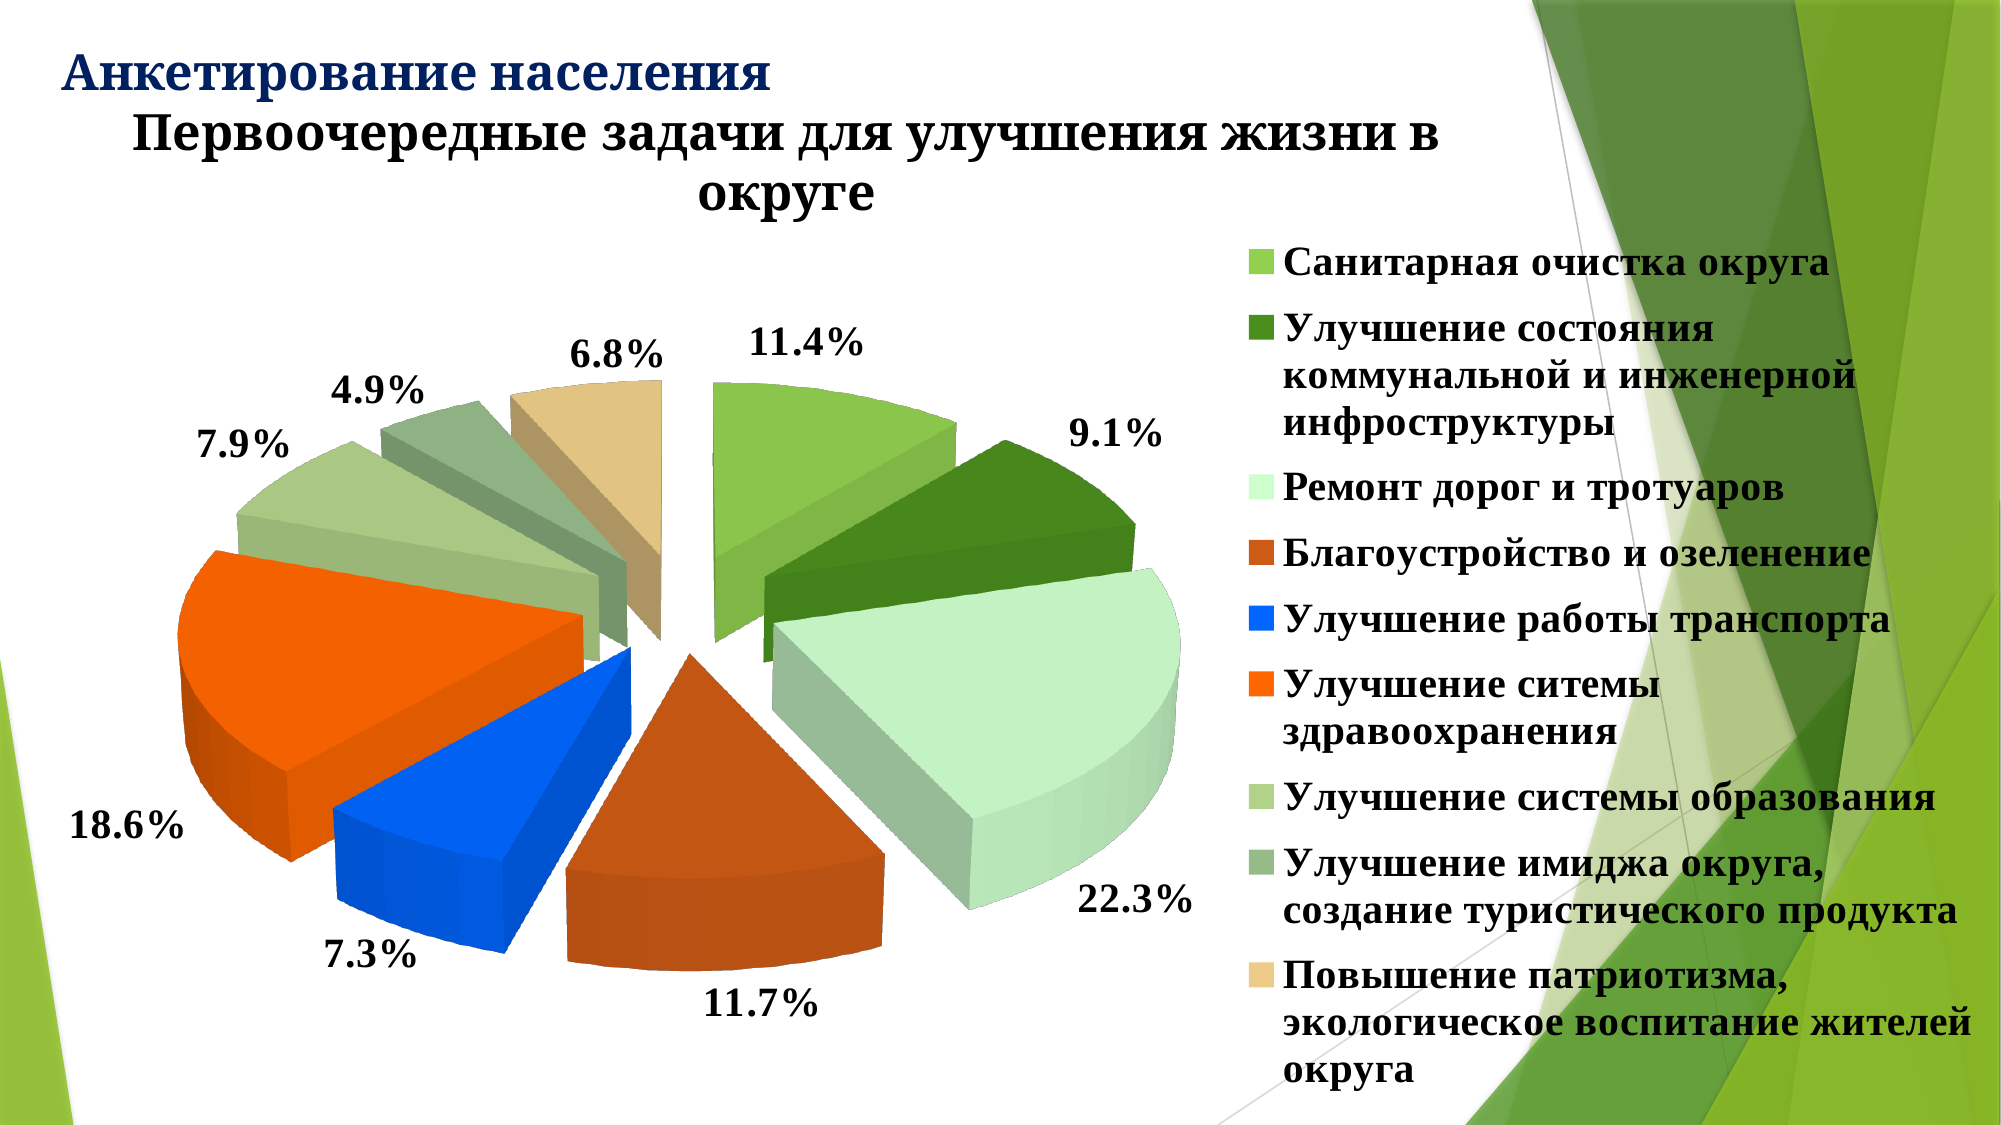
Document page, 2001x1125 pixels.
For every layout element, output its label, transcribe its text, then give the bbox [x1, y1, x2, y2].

text_box Анкетирование населения Первоочередные задачи для улучшения жизни в округе [42, 63, 1532, 138]
chart [58, 210, 2000, 1112]
